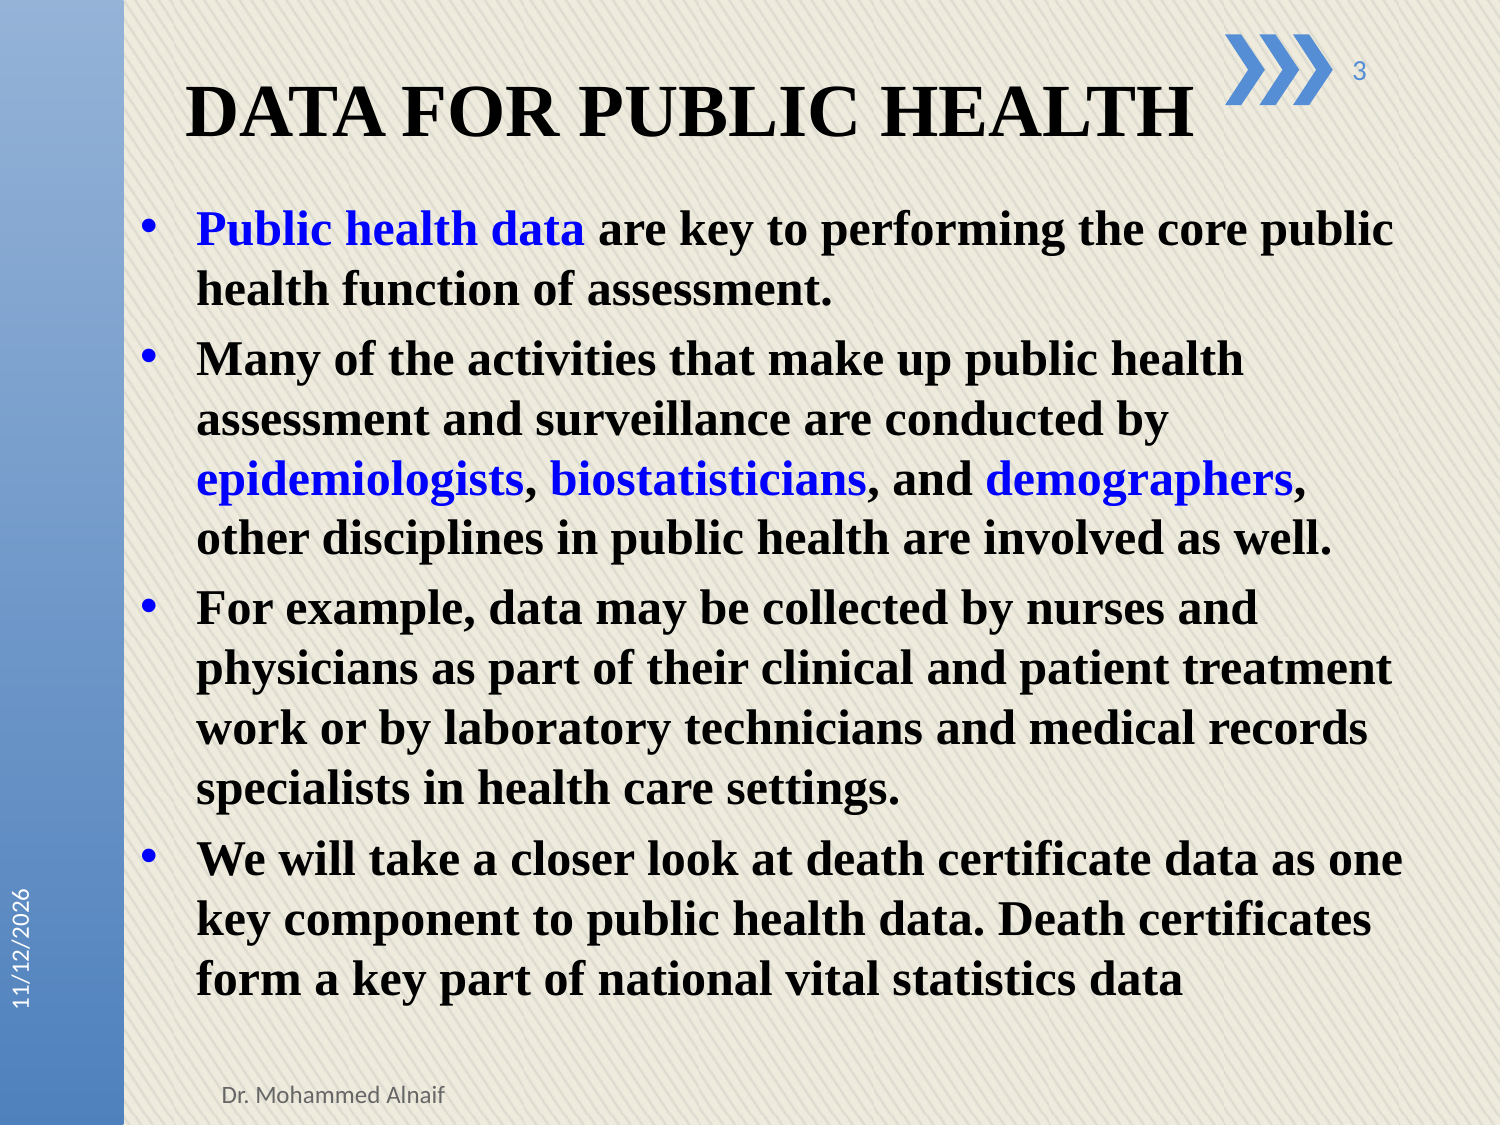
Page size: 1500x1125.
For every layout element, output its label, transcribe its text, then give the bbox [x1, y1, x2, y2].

slide_number 3 [1337, 38, 1466, 99]
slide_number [0, 594, 38, 1026]
subtitle Public health data are key to performing the core public health function of assessment. Many of the activities that make up public health assessment and surveillance are conducted by epidemiologists, biostatisticians, and demographers, other disciplines in public health are involved as well. For example, data may be collected by nurses and physicians as part of their clinical and patient treatment work or by laboratory technicians and medical records specialists in health care settings. We will take a closer look at death certificate data as one key component to public health data. Death certificates form a key part of national vital statistics data [125, 187, 1438, 1013]
footer Dr. Mohammed Alnaif [206, 1074, 1382, 1113]
title DATA FOR PUBLIC HEALTH [125, 37, 1226, 159]
